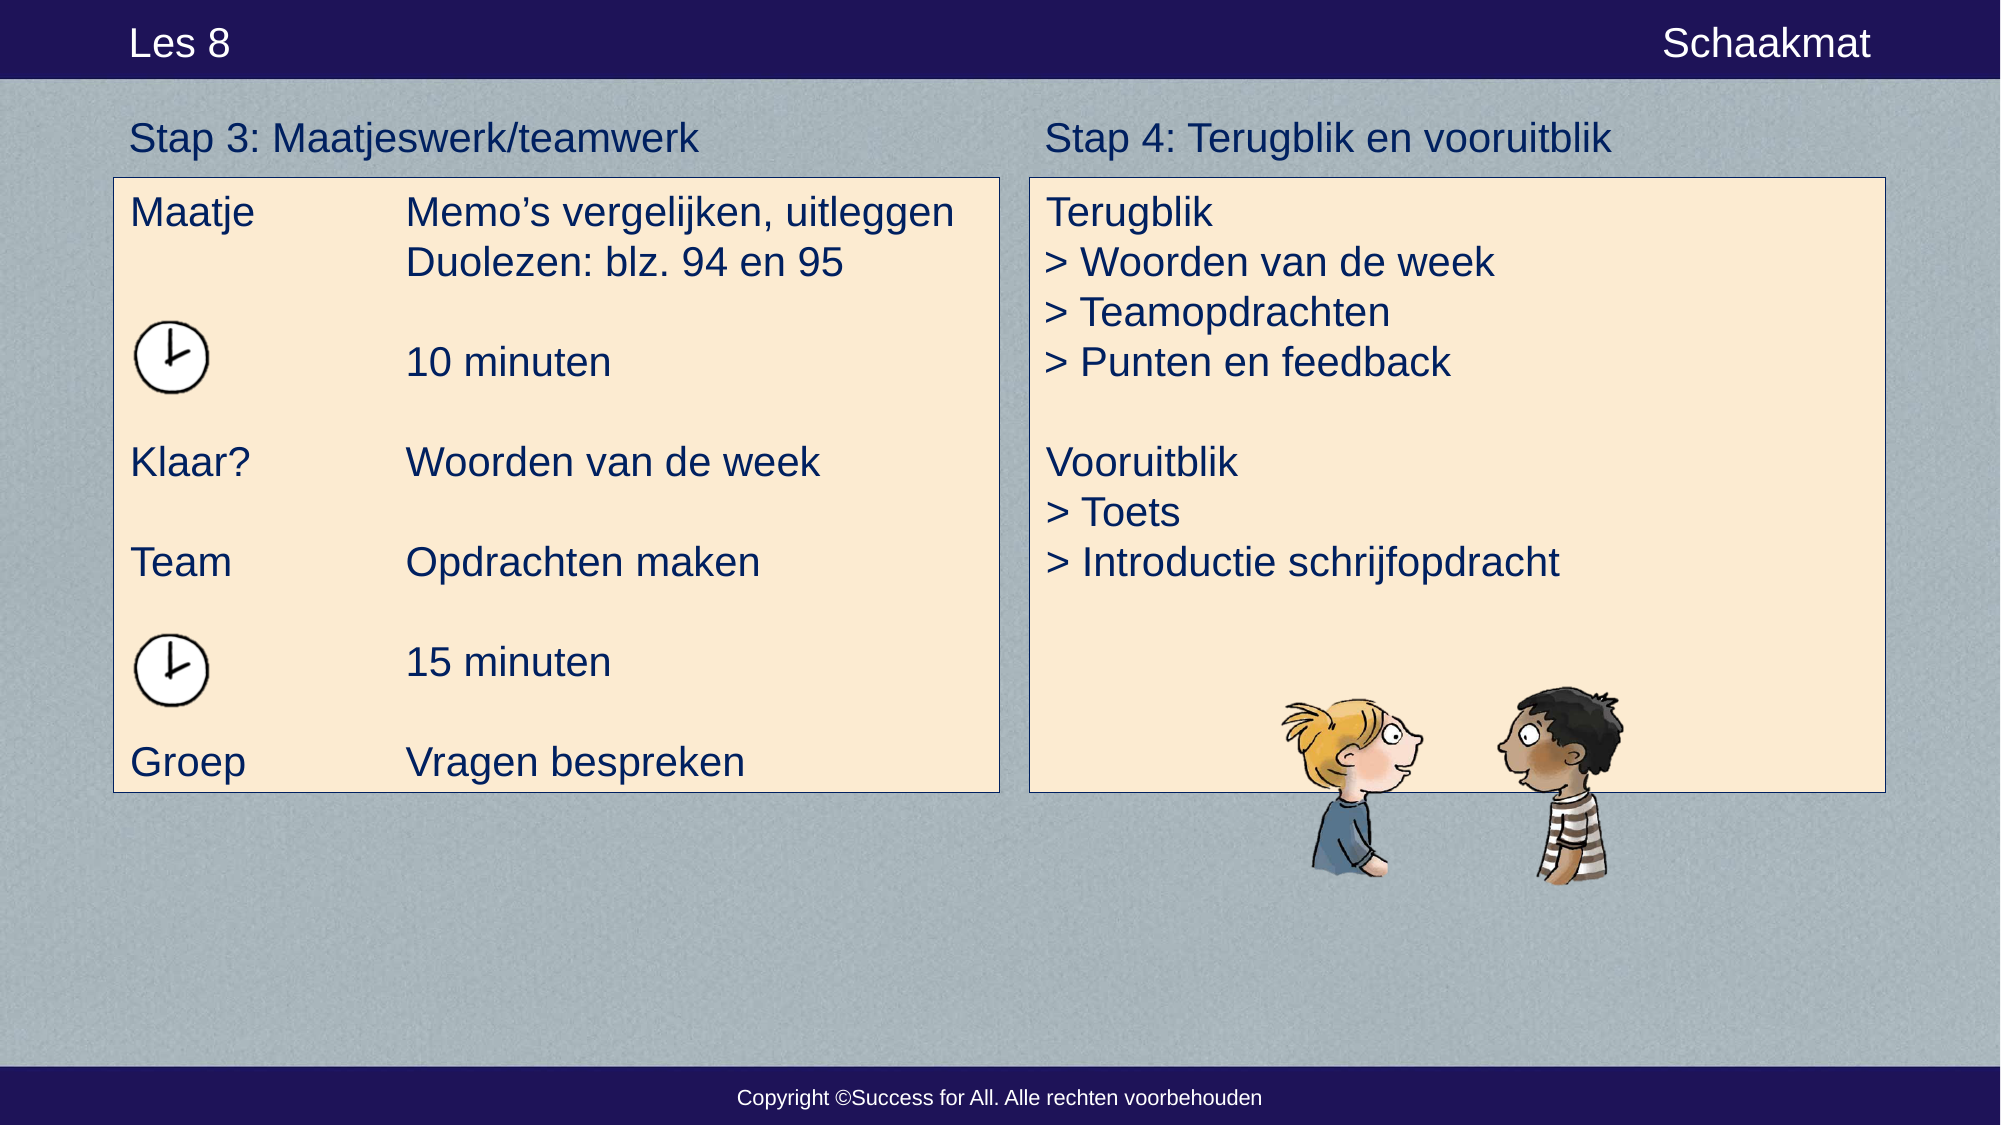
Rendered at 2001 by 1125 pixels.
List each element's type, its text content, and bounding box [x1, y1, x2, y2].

text_box Maatje Memo’s vergelijken, uitleggen Duolezen: blz. 94 en 95 10 minuten Klaar? Woorden van de week Team Opdrachten maken 15 minuten Groep Vragen bespreken [113, 177, 1000, 793]
picture [0, 0, 2001, 1125]
text_box Stap 4: Terugblik en vooruitblik [1029, 103, 1822, 169]
text_box Copyright ©Success for All. Alle rechten voorbehouden [0, 1076, 2000, 1125]
text_box Terugblik > Woorden van de week > Teamopdrachten > Punten en feedback Vooruitblik > Toets > Introductie schrijfopdracht [1029, 177, 1886, 793]
text_box Schaakmat [999, 8, 1886, 73]
text_box Stap 3: Maatjeswerk/teamwerk [114, 103, 907, 169]
text_box Les 8 [114, 8, 354, 73]
